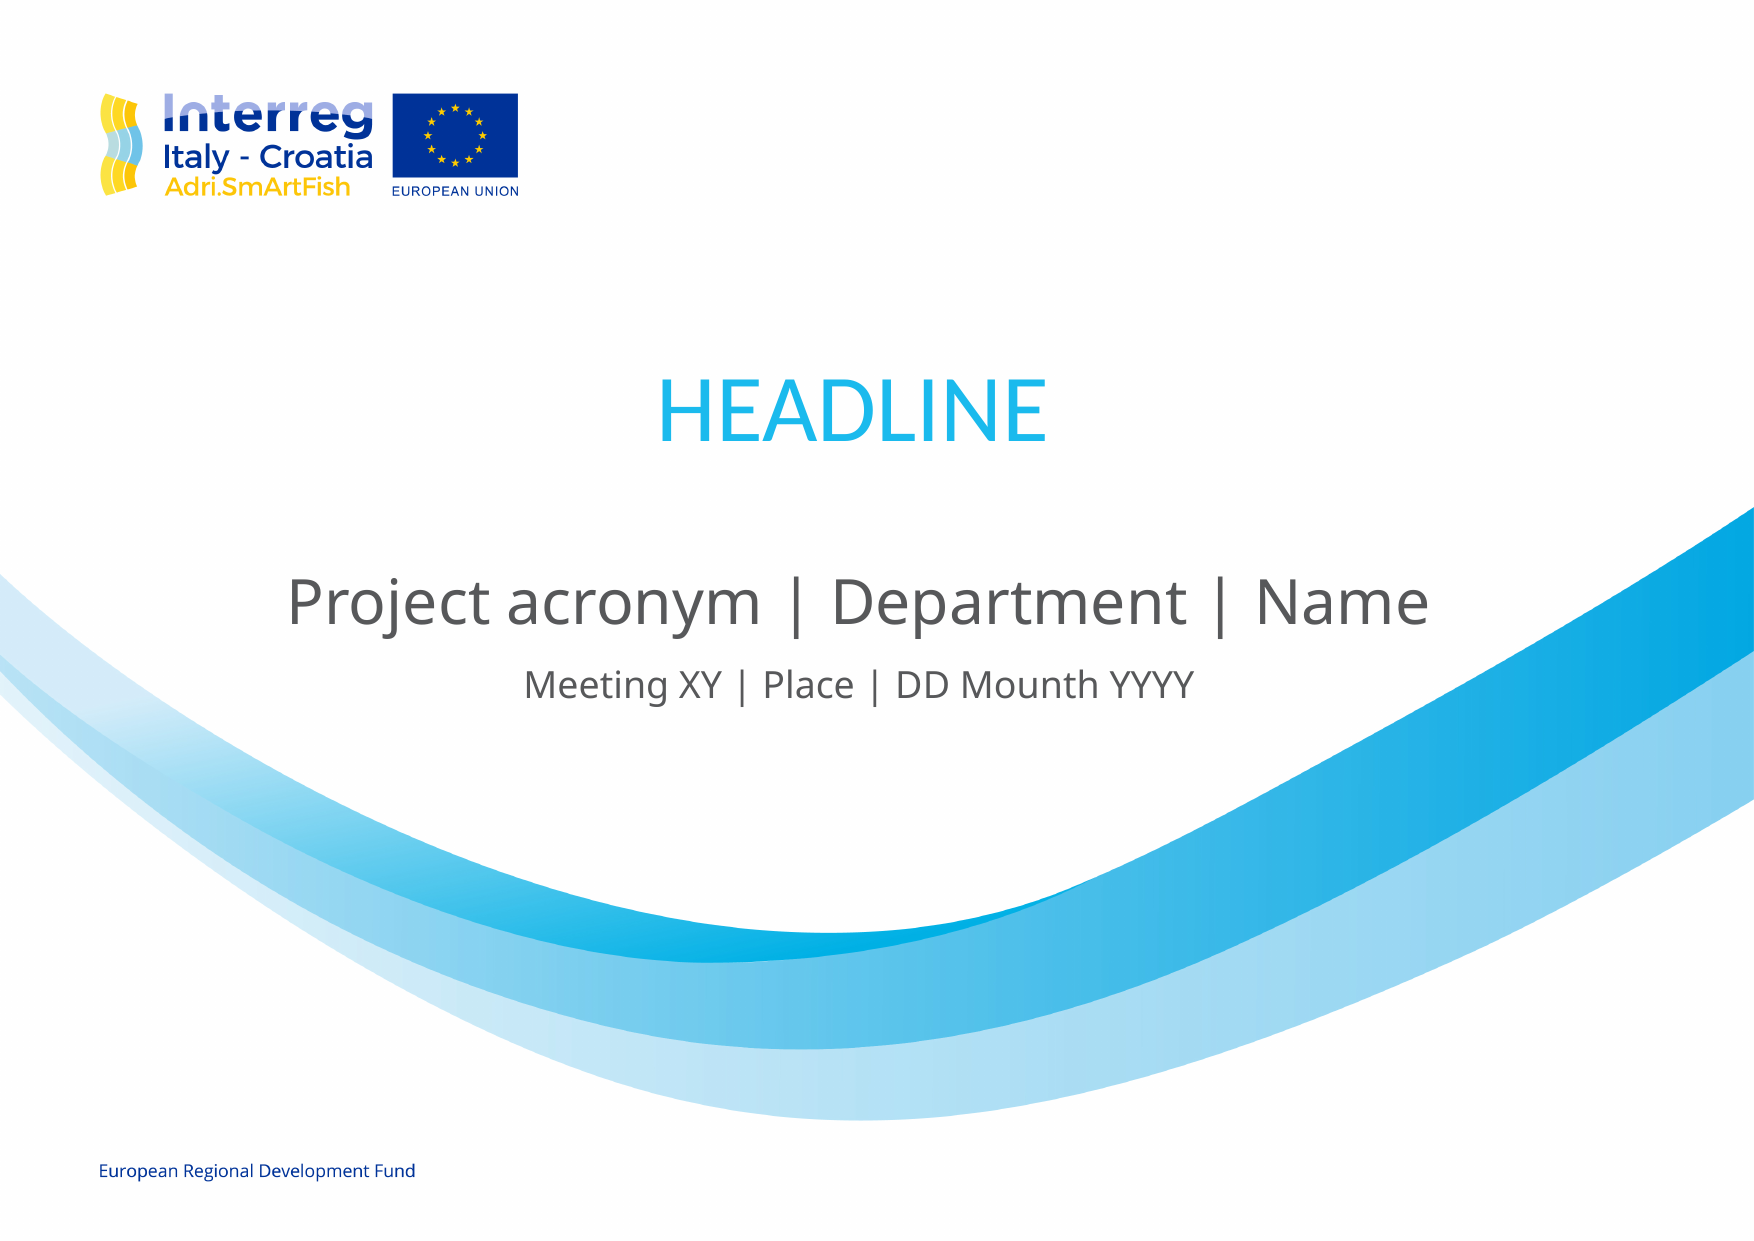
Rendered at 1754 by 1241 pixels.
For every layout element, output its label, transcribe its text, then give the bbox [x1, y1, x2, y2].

text_box Meeting XY | Place | DD Mounth YYYY [156, 652, 1563, 716]
picture [0, 0, 1754, 1241]
text_box Project acronym | Department | Name [156, 553, 1563, 646]
text_box HEADLINE [427, 337, 1279, 470]
